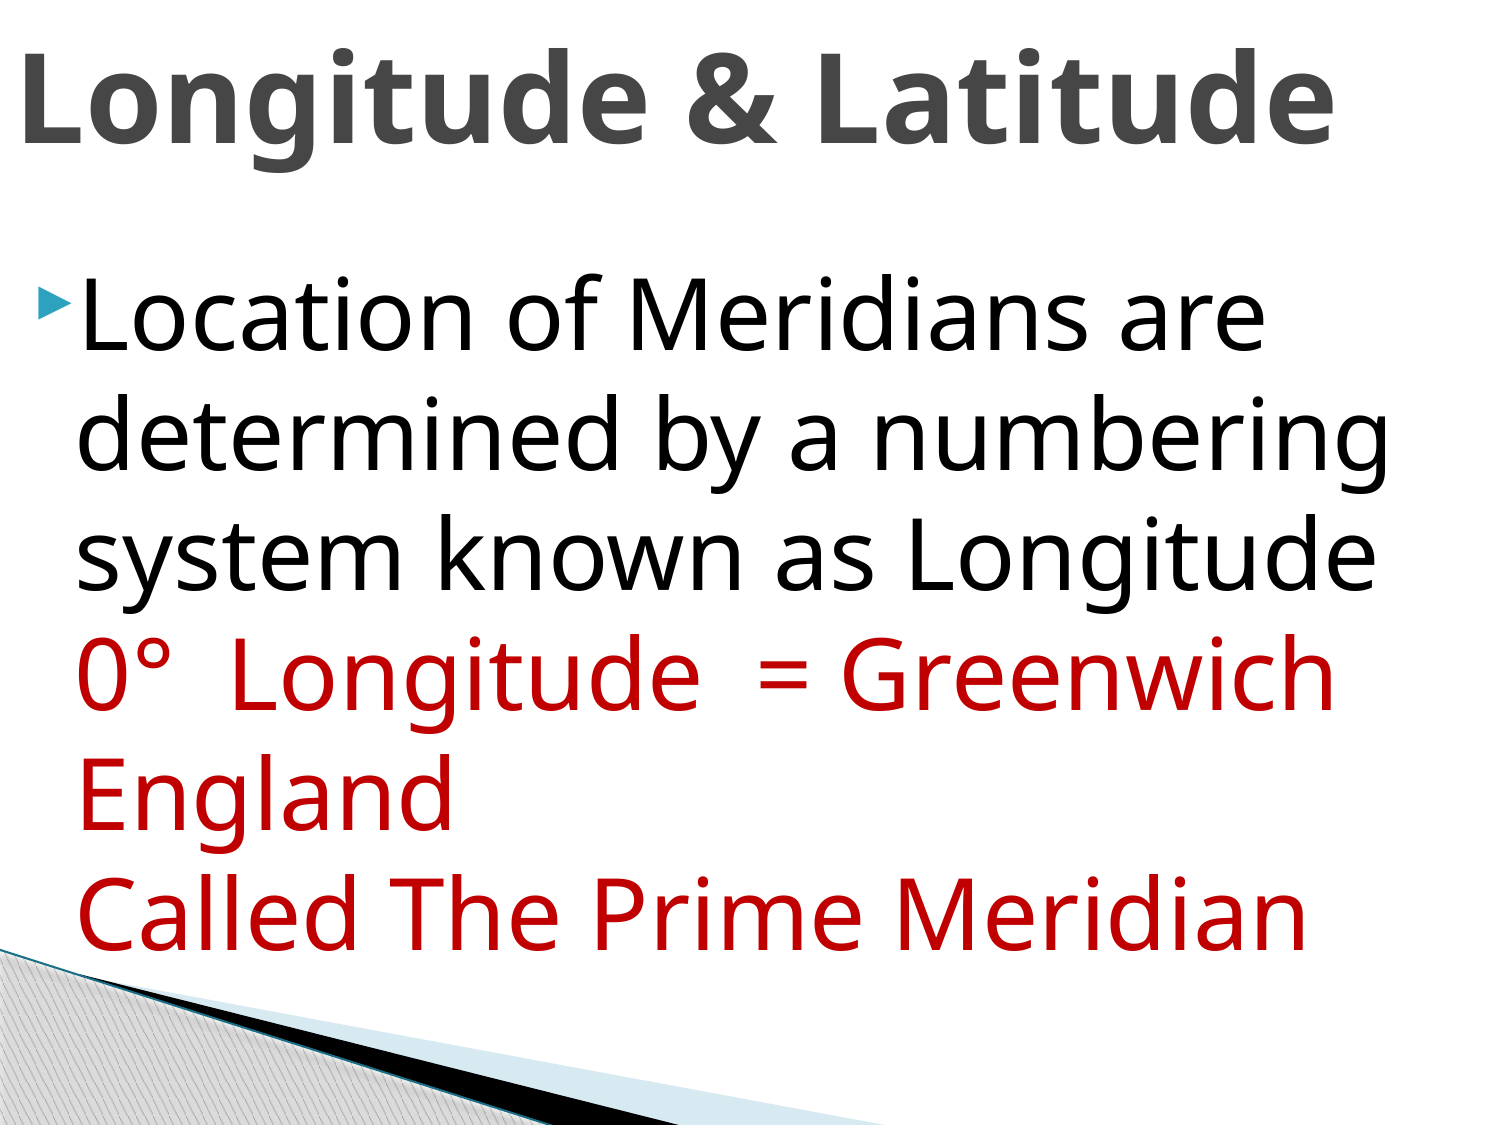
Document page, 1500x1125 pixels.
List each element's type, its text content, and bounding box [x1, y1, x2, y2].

list Location of Meridians are determined by a numbering system known as Longitude 0° Longitude = Greenwich England Called The Prime Meridian [0, 243, 1500, 1025]
title Longitude & Latitude [0, 0, 1500, 188]
